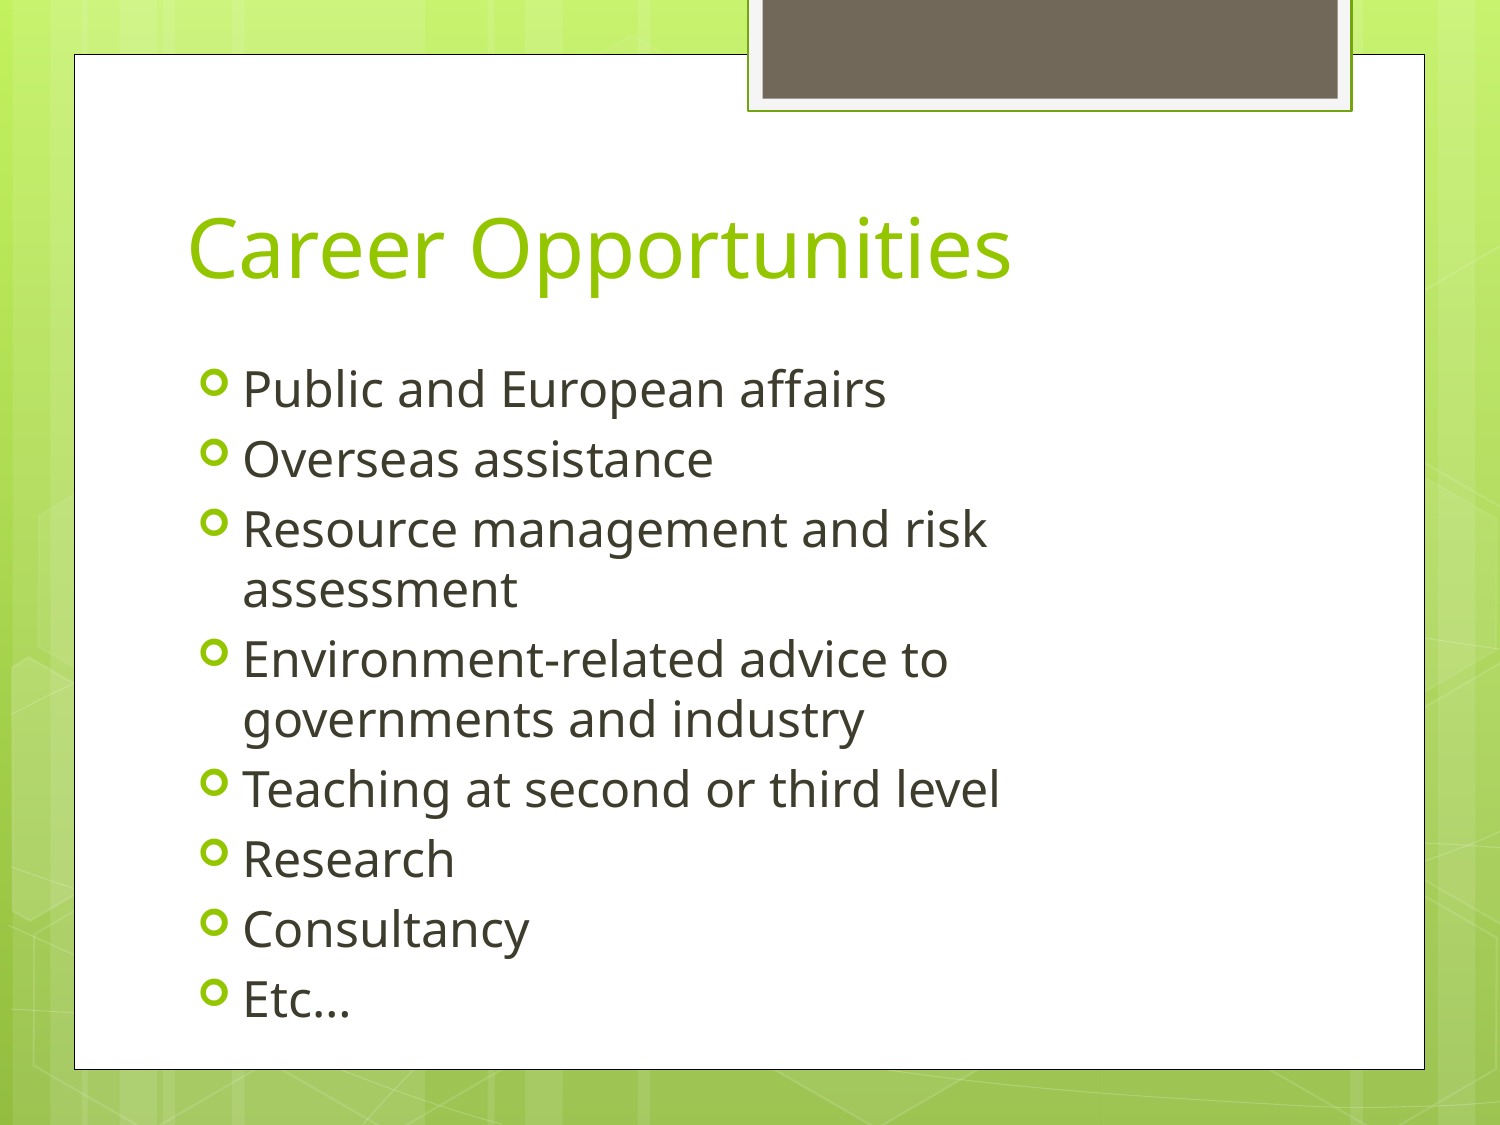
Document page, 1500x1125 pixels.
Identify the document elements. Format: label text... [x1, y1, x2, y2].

list Public and European affairs Overseas assistance Resource management and risk assessment Environment-related advice to governments and industry Teaching at second or third level Research Consultancy Etc… [171, 349, 1283, 1035]
title Career Opportunities [171, 168, 1324, 303]
